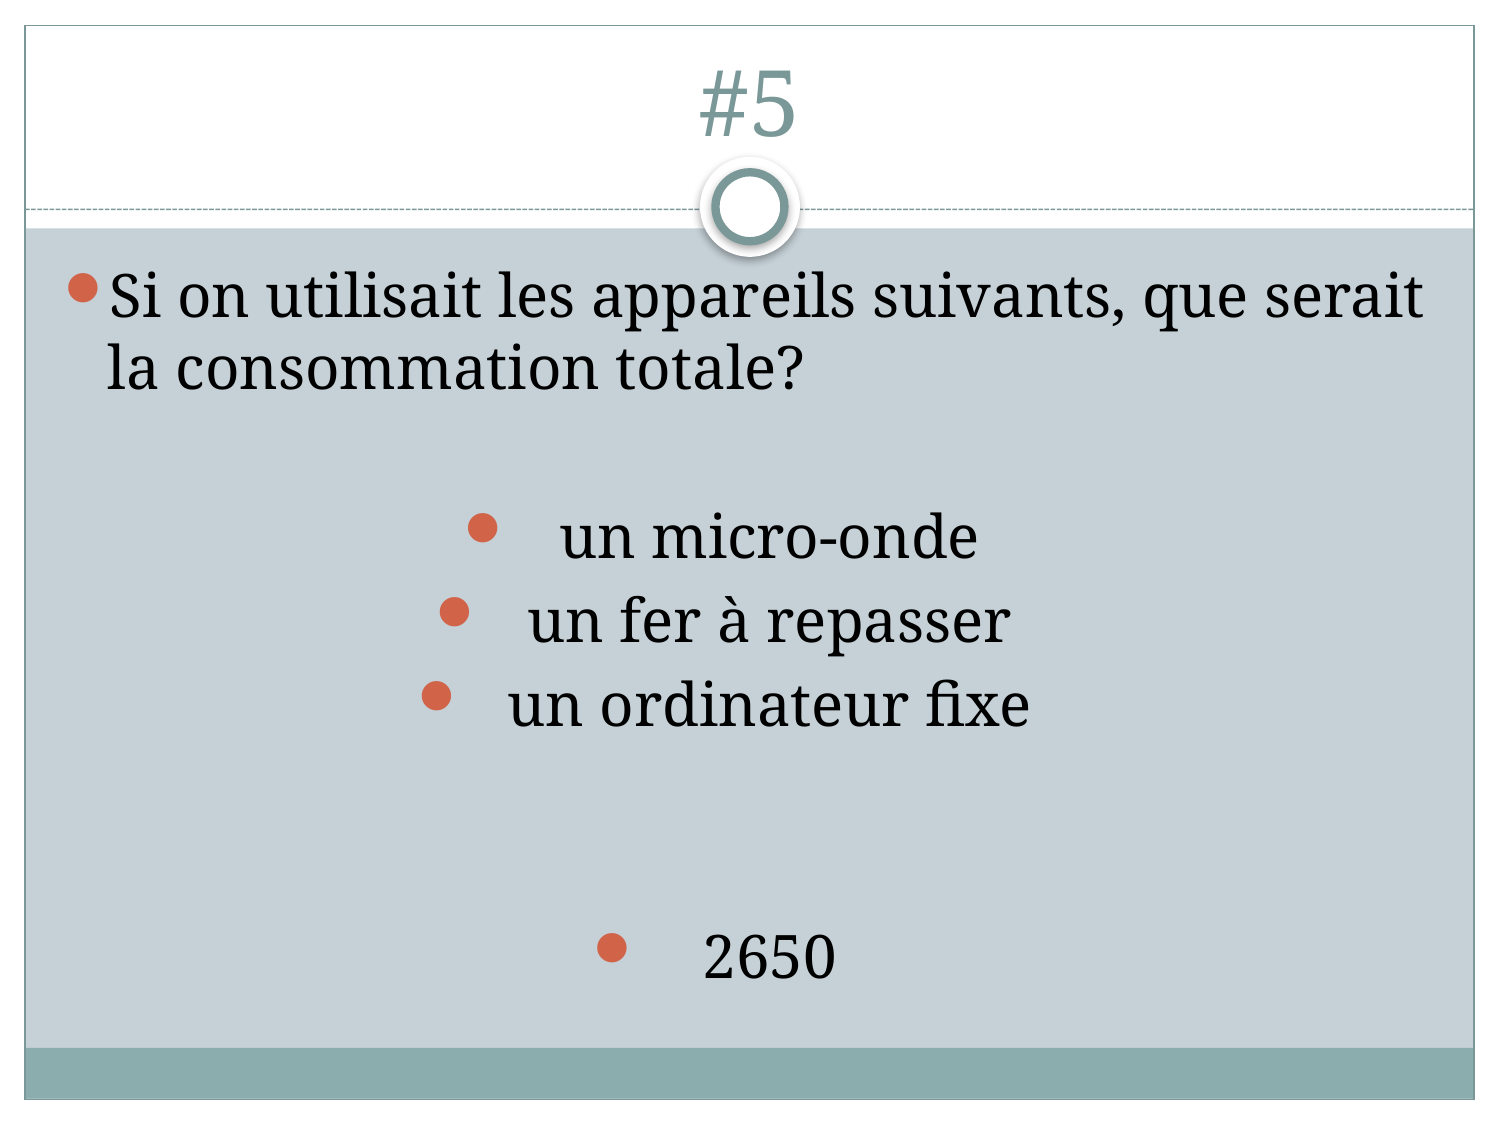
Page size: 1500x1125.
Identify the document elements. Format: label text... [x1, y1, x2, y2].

title #5 [49, 37, 1450, 162]
list Si on utilisait les appareils suivants, que serait la consommation totale? un micro-onde un fer à repasser un ordinateur fixe 2650 [49, 250, 1445, 1001]
